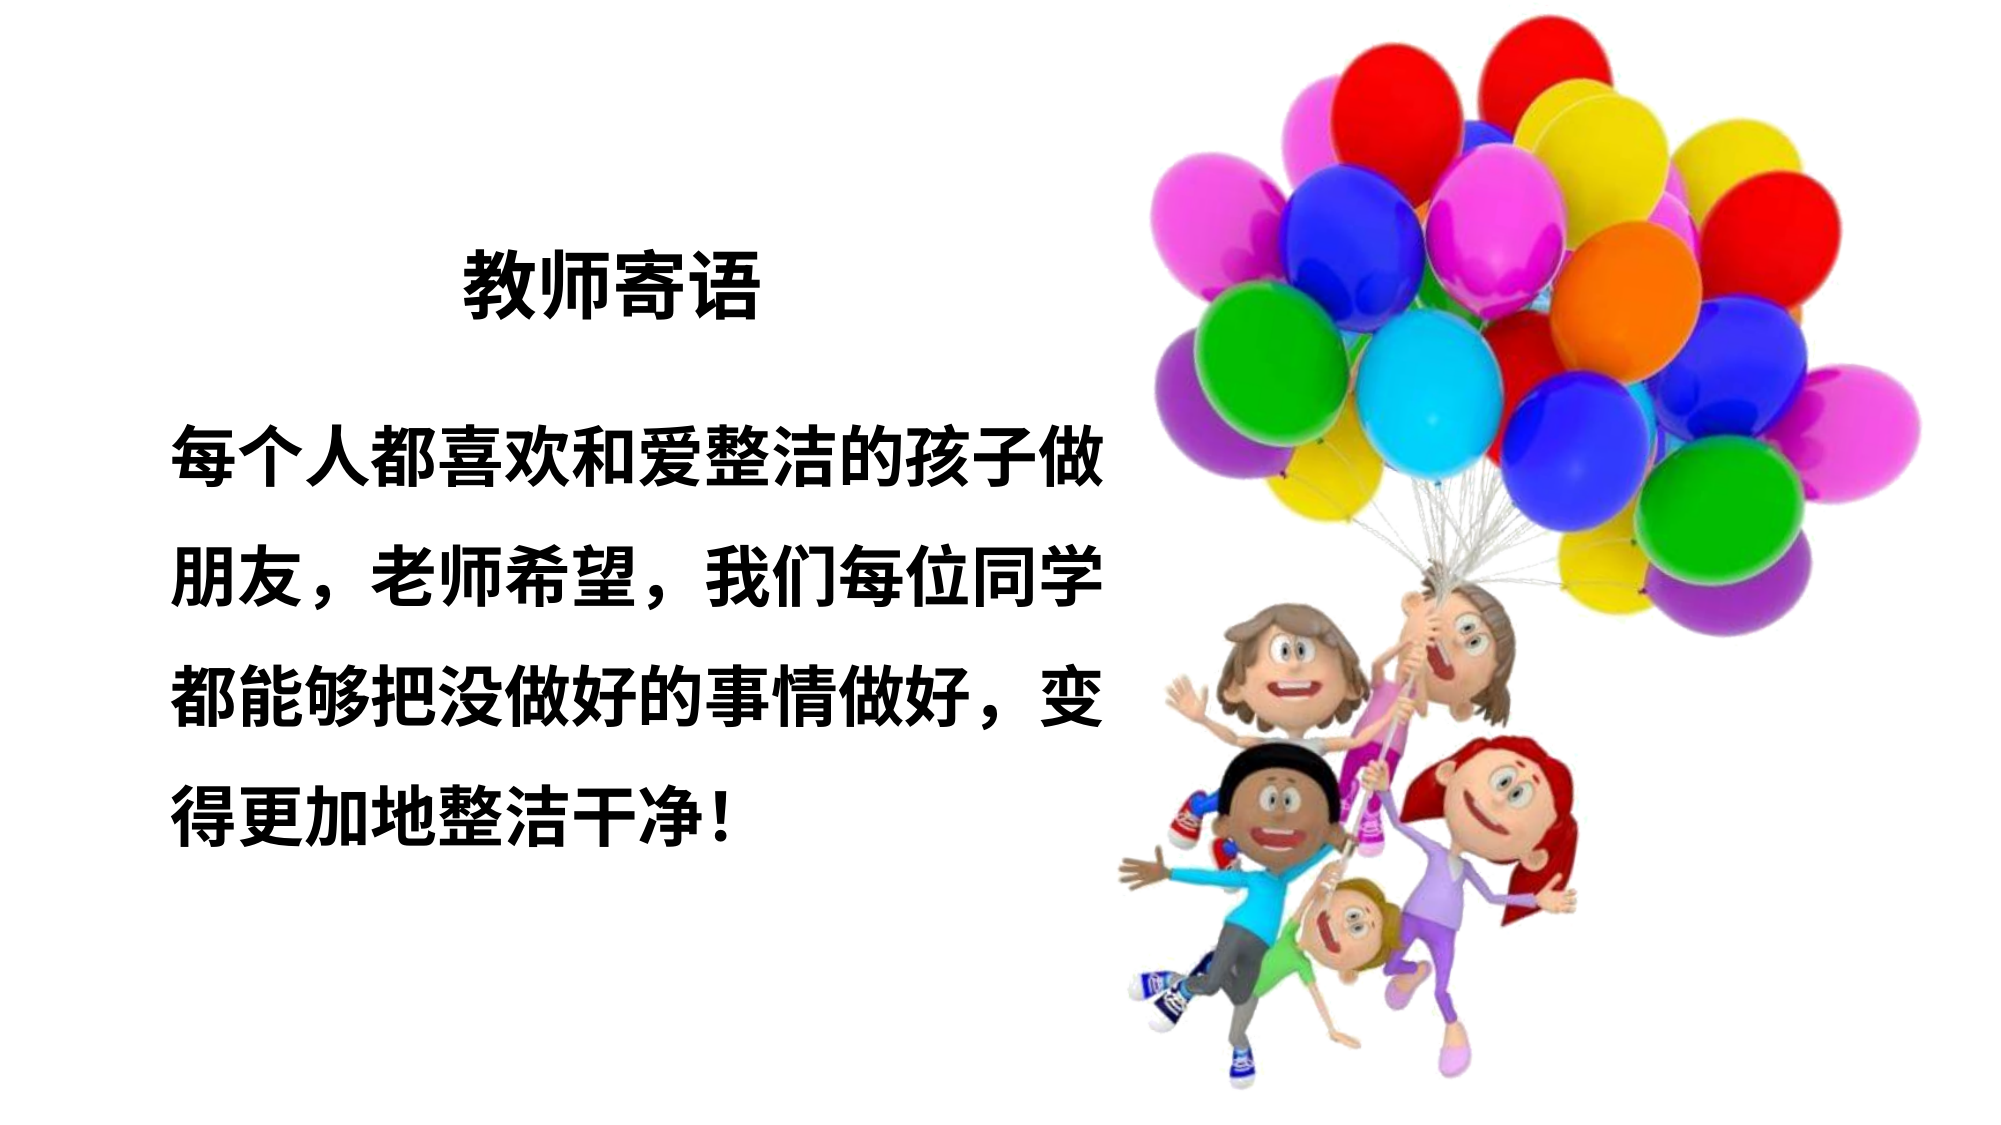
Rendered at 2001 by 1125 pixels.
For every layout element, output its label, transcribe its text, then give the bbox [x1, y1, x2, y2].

text_box 教师寄语 [447, 230, 865, 336]
picture [944, 0, 2000, 1125]
text_box 每个人都喜欢和爱整洁的孩子做朋友，老师希望，我们每位同学都能够把没做好的事情做好，变得更加地整洁干净！ [156, 367, 1033, 863]
